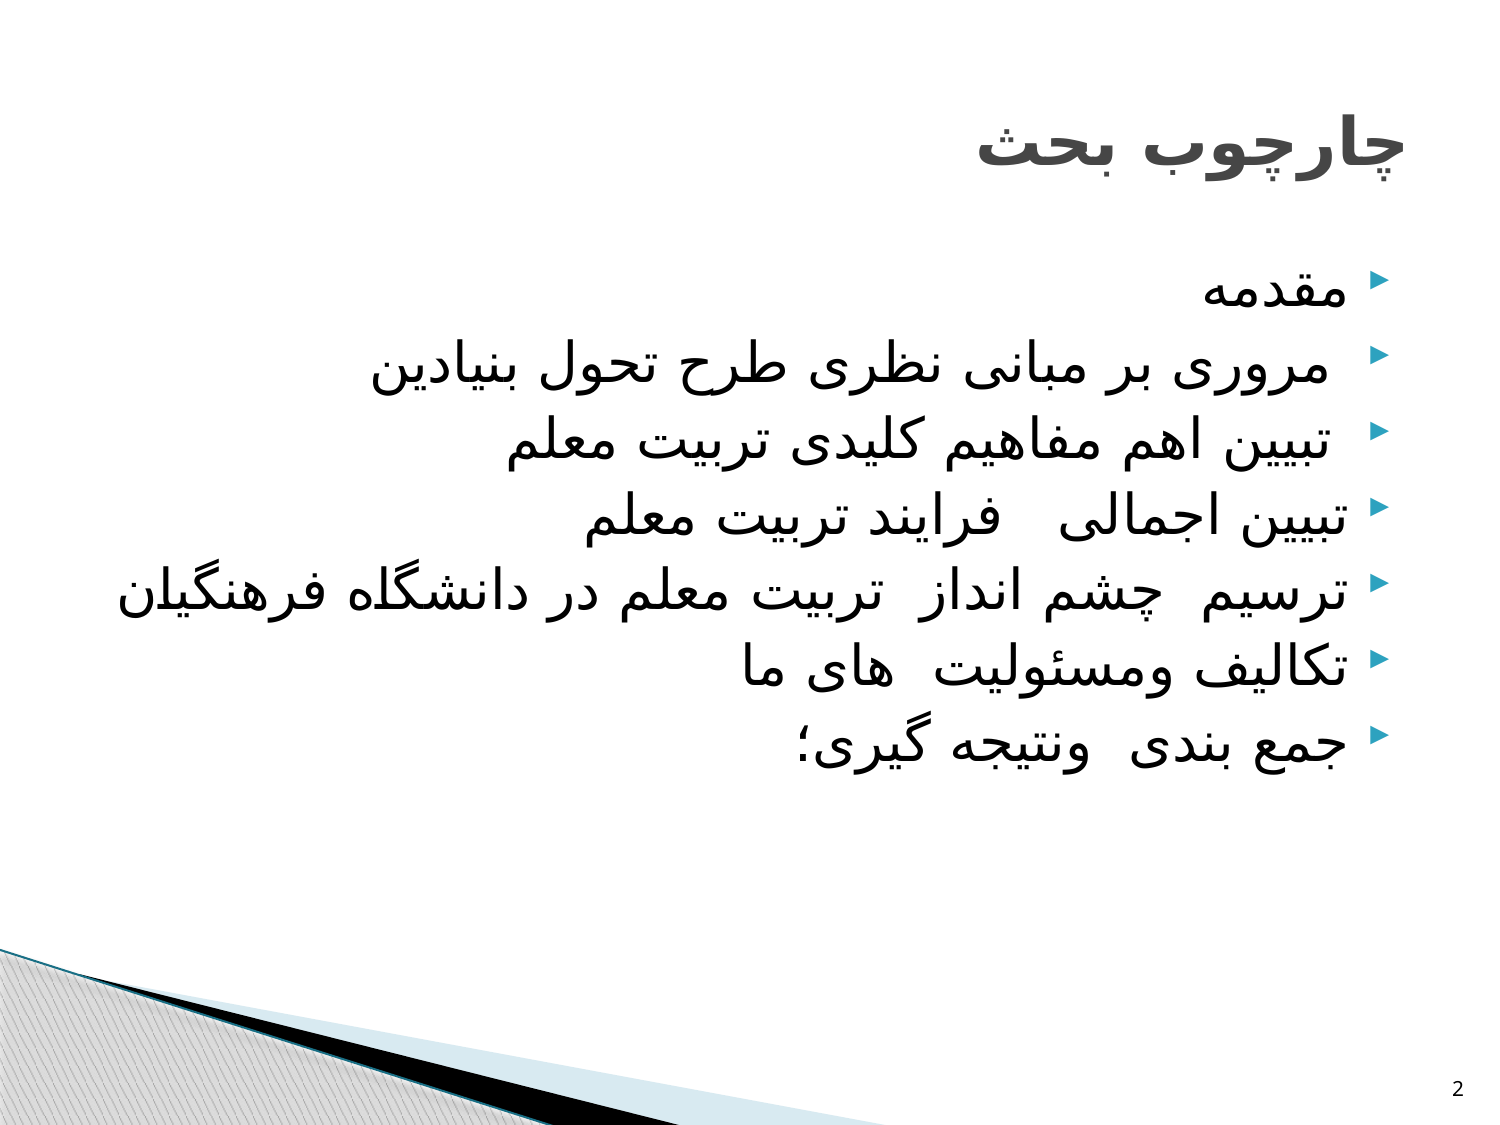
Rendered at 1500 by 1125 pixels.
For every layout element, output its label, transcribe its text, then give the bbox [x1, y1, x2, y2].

title چارچوب بحث [75, 45, 1425, 233]
slide_number 2 [1418, 1051, 1479, 1112]
list مقدمه مروری بر مبانی نظری طرح تحول بنیادین تبیین اهم مفاهیم کلیدی تربیت معلم تبیین اجمالی فرایند تربیت معلم ترسیم چشم انداز تربیت معلم در دانشگاه فرهنگیان تکالیف ومسئولیت های ما جمع بندی ونتیجه گیری؛ [75, 243, 1425, 986]
